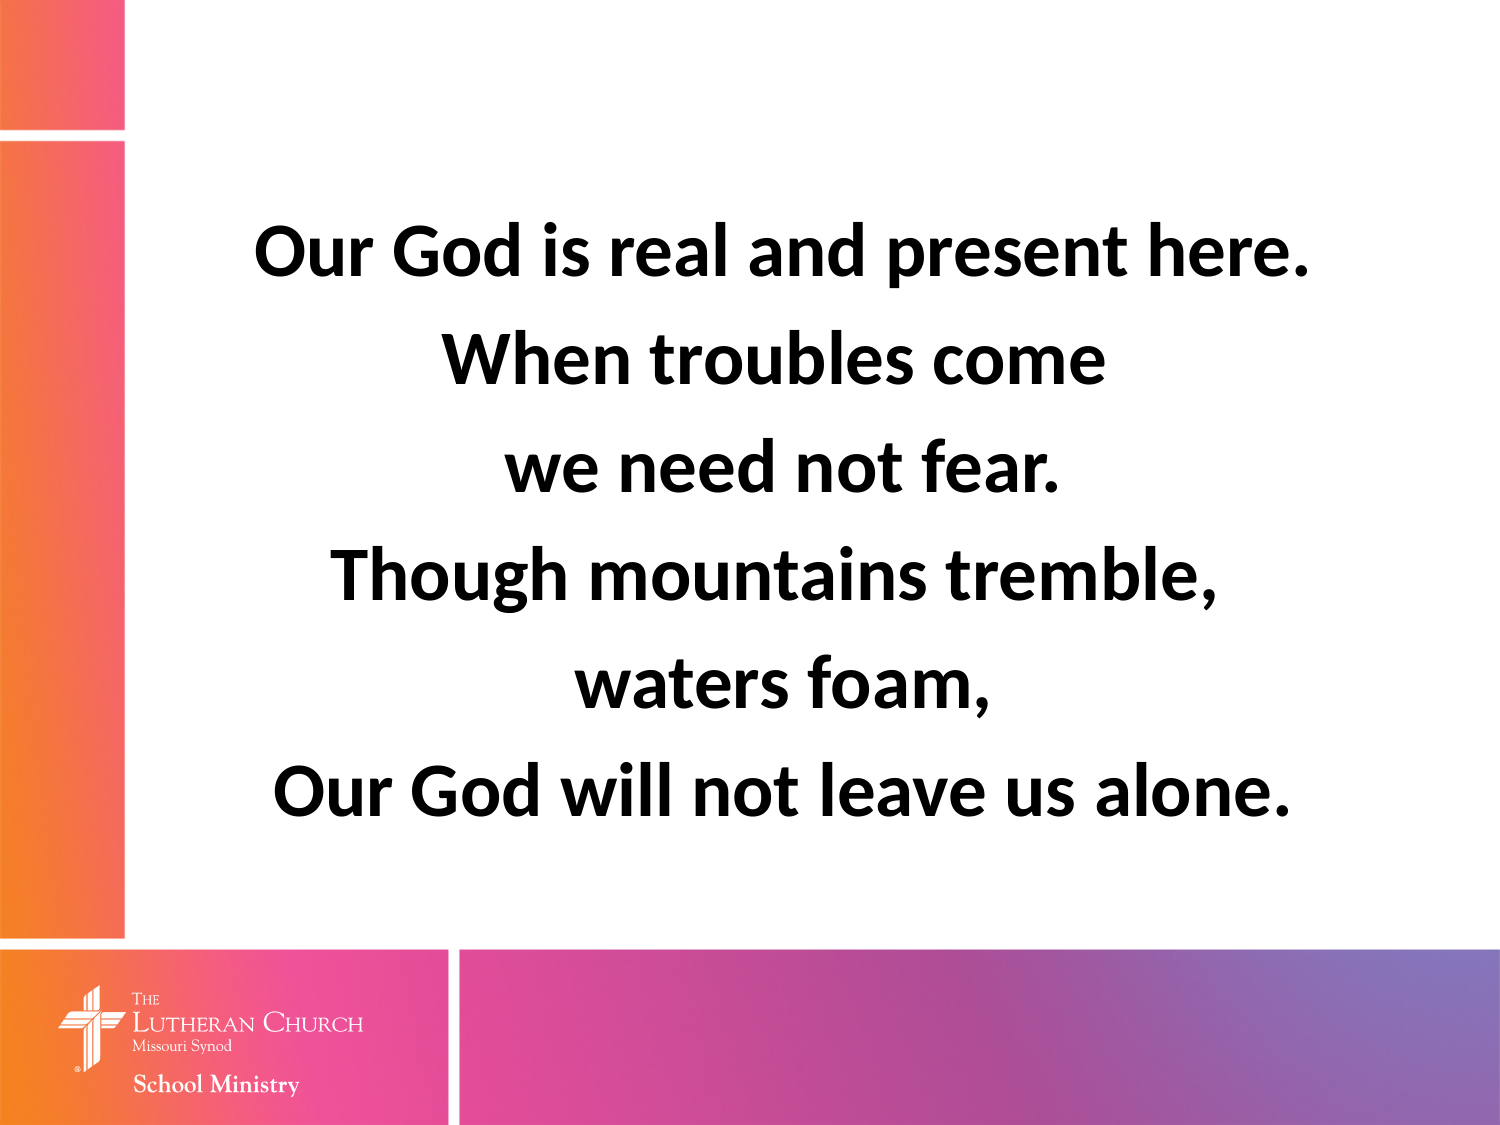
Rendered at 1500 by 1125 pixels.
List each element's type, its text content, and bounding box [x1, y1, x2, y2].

picture [0, 0, 1500, 1125]
list Our God is real and present here. When troubles come we need not fear. Though mountains tremble, waters foam, Our God will not leave us alone. [170, 191, 1397, 731]
